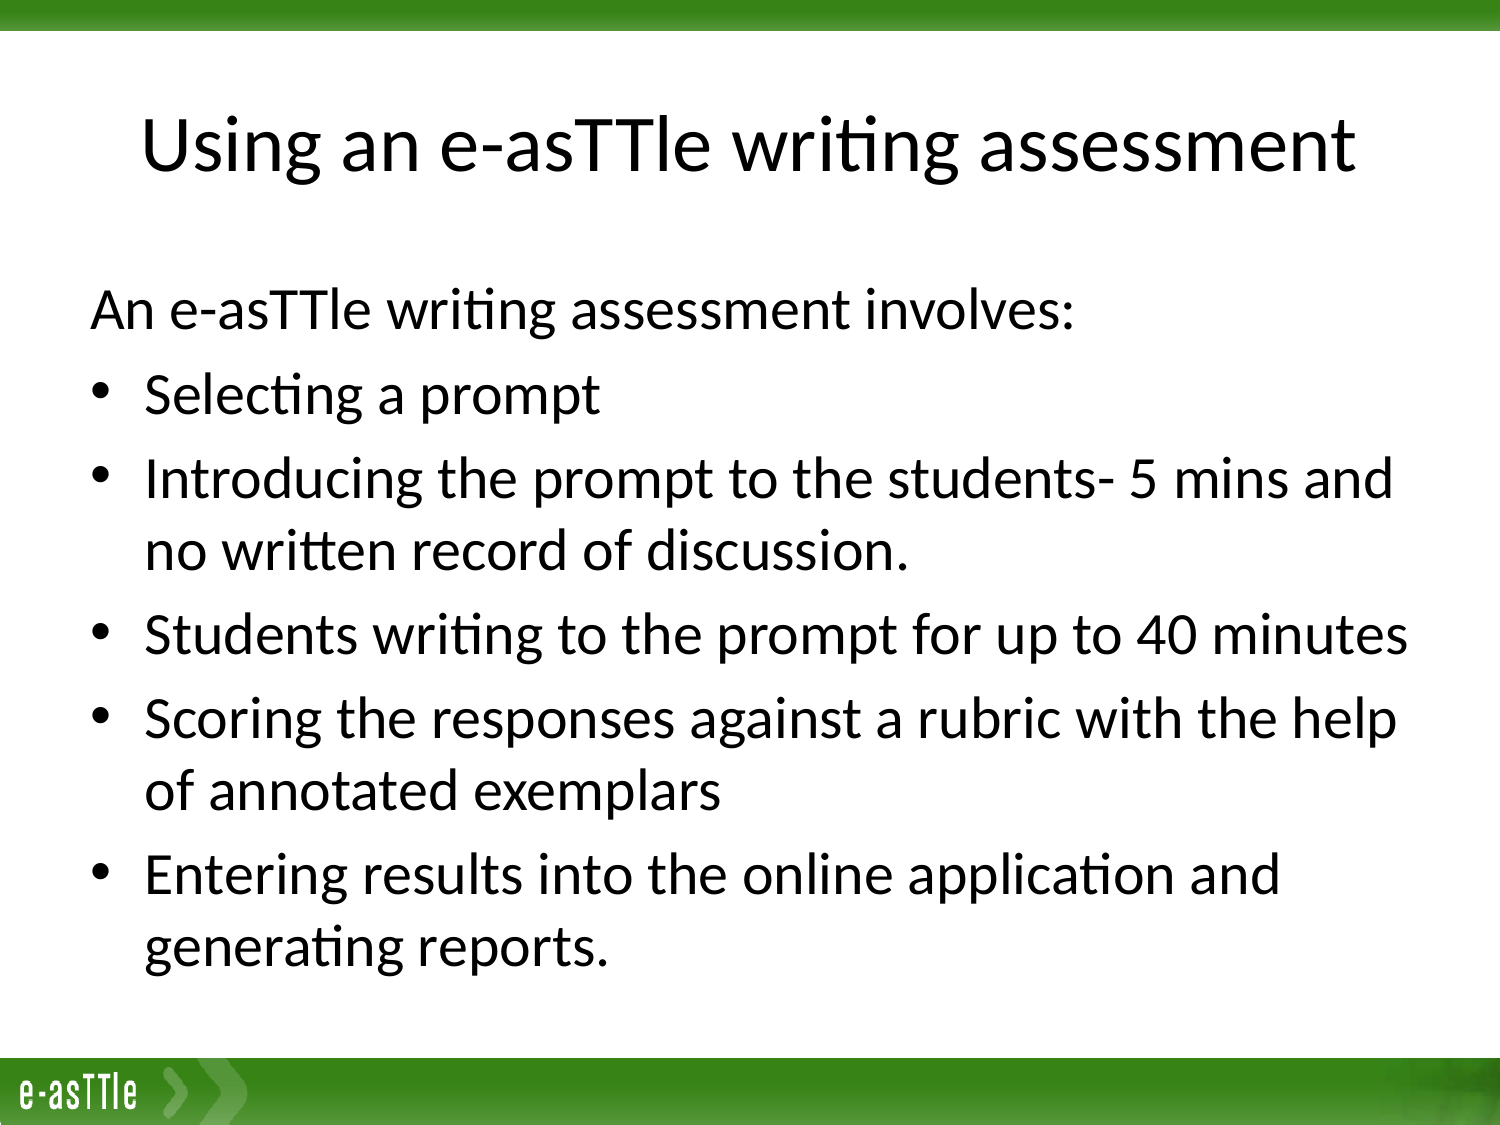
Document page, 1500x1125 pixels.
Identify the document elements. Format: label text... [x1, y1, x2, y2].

picture [0, 1058, 1500, 1125]
title Using an e-asTTle writing assessment [75, 45, 1425, 233]
picture [0, 0, 1500, 31]
list An e-asTTle writing assessment involves: Selecting a prompt Introducing the prompt to the students- 5 mins and no written record of discussion. Students writing to the prompt for up to 40 minutes Scoring the responses against a rubric with the help of annotated exemplars Entering results into the online application and generating reports. [75, 262, 1425, 1005]
